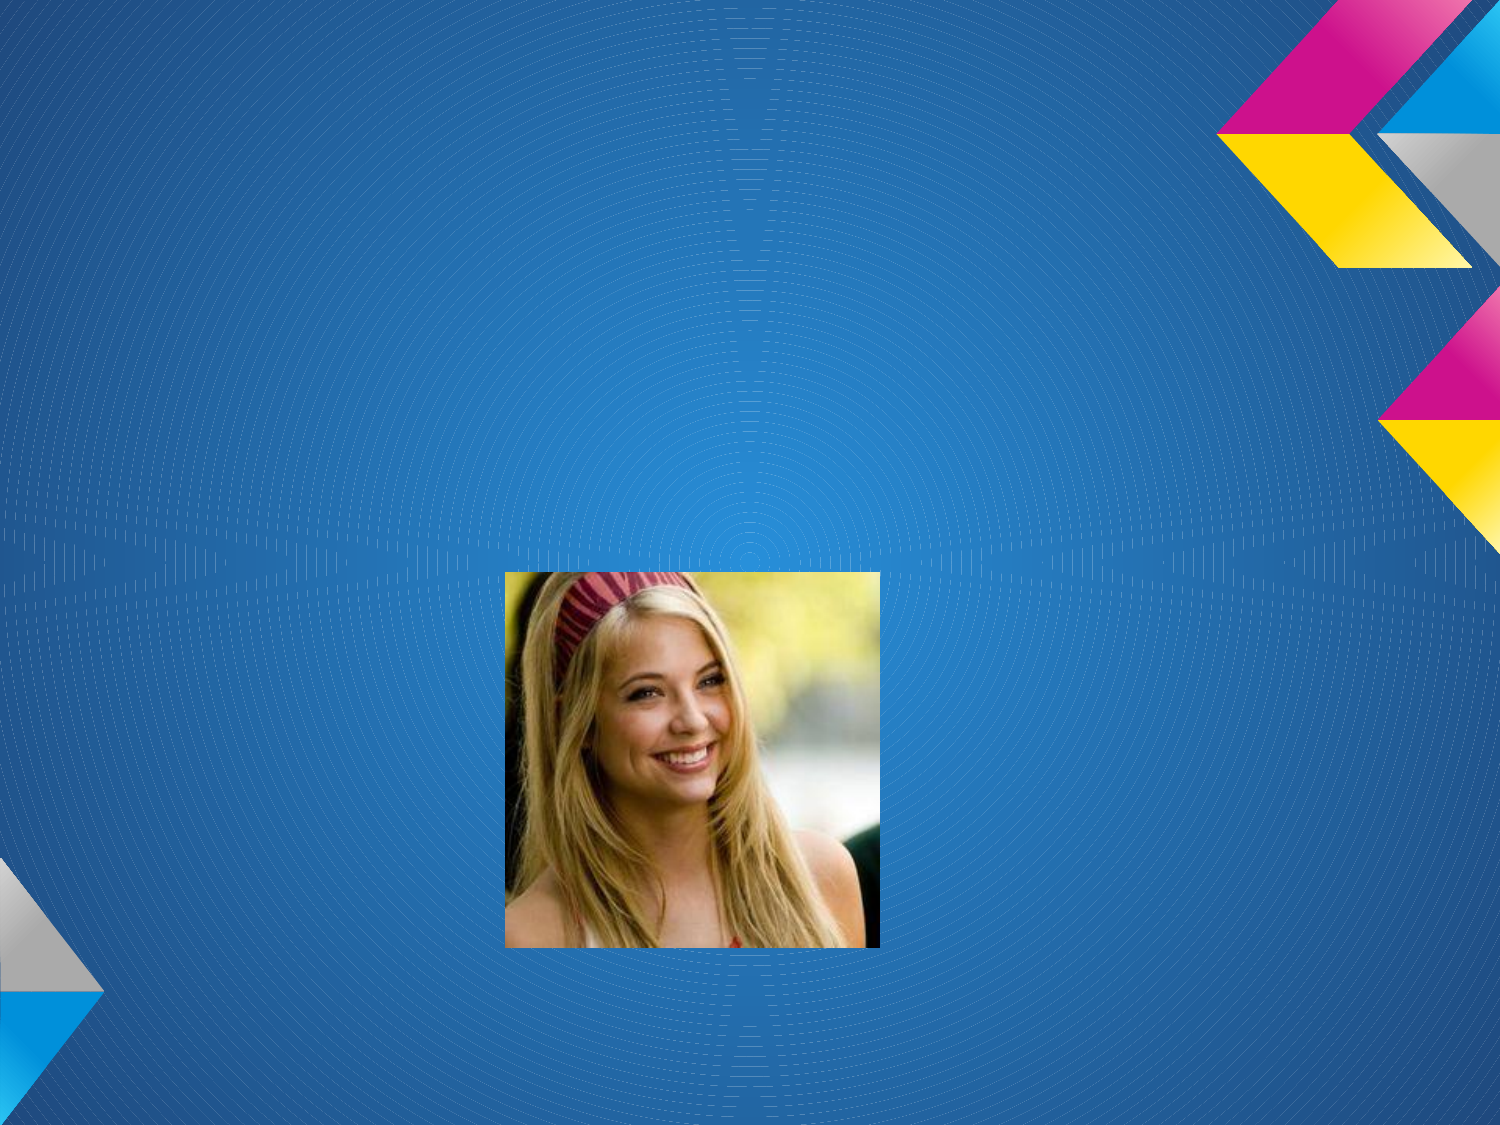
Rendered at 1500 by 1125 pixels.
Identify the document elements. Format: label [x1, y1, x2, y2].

text_box [505, 572, 880, 948]
